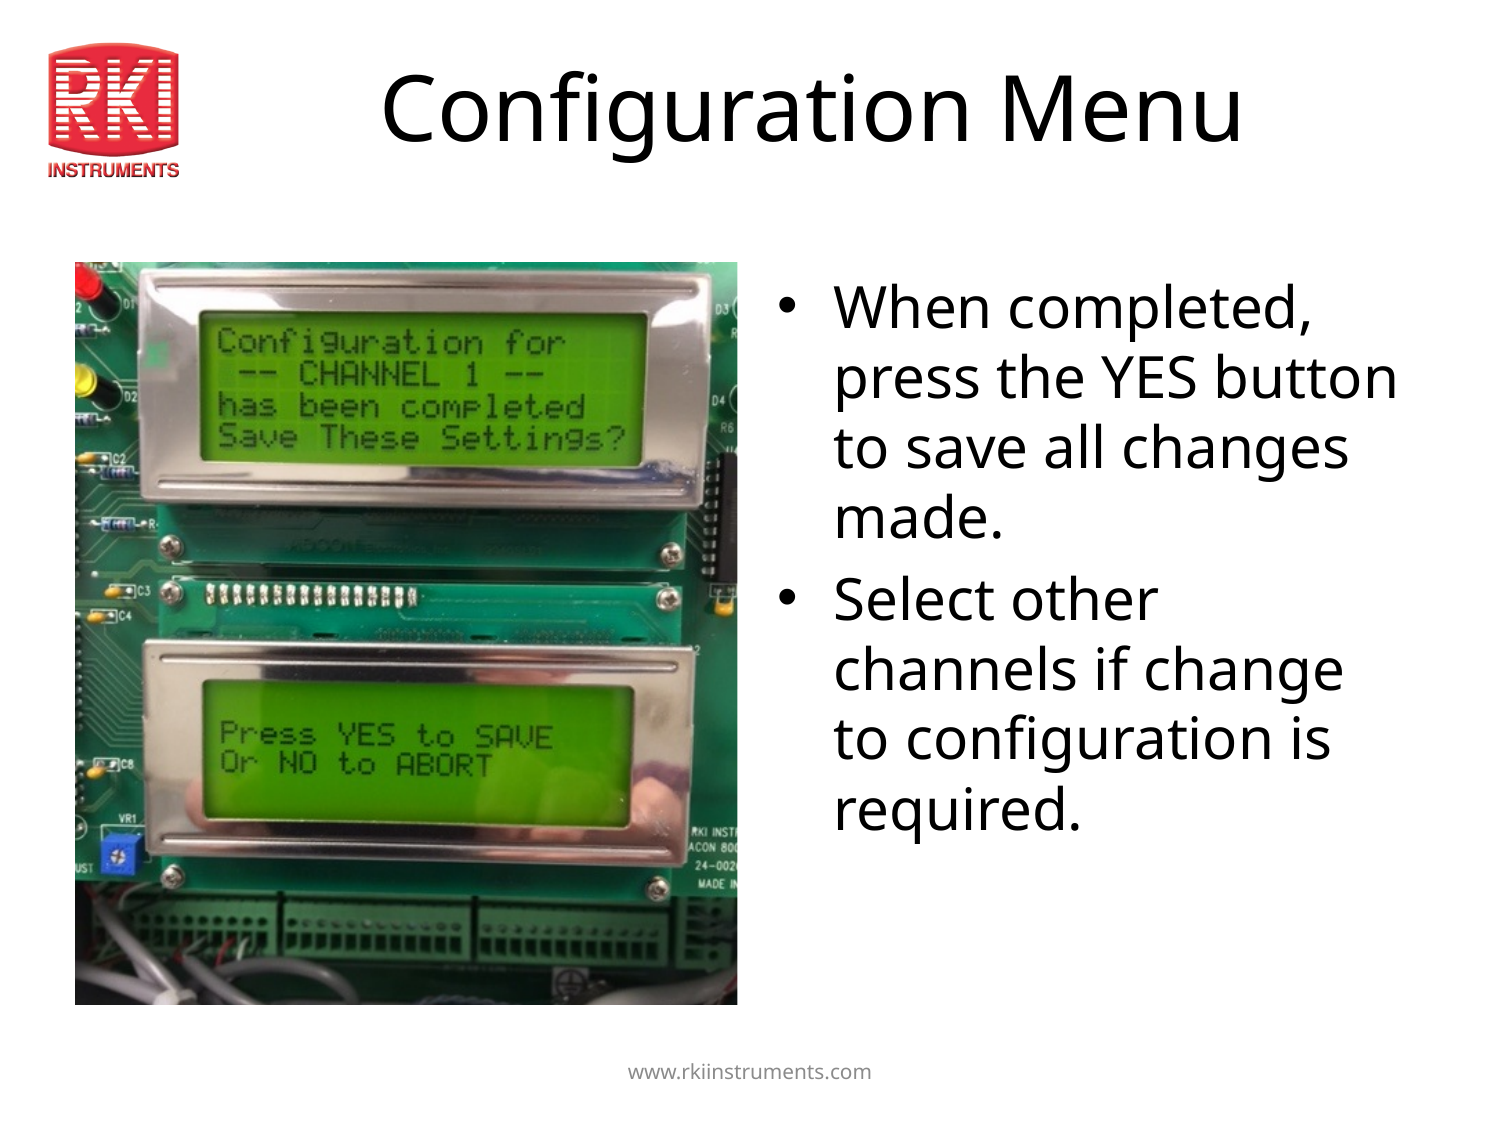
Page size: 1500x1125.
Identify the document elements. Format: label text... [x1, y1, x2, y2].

list When completed, press the YES button to save all changes made. Select other channels if change to configuration is required. [762, 262, 1425, 1005]
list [74, 262, 738, 1006]
title Configuration Menu [175, 49, 1451, 161]
footer www.rkiinstruments.com [512, 1042, 988, 1103]
picture [37, 37, 188, 184]
